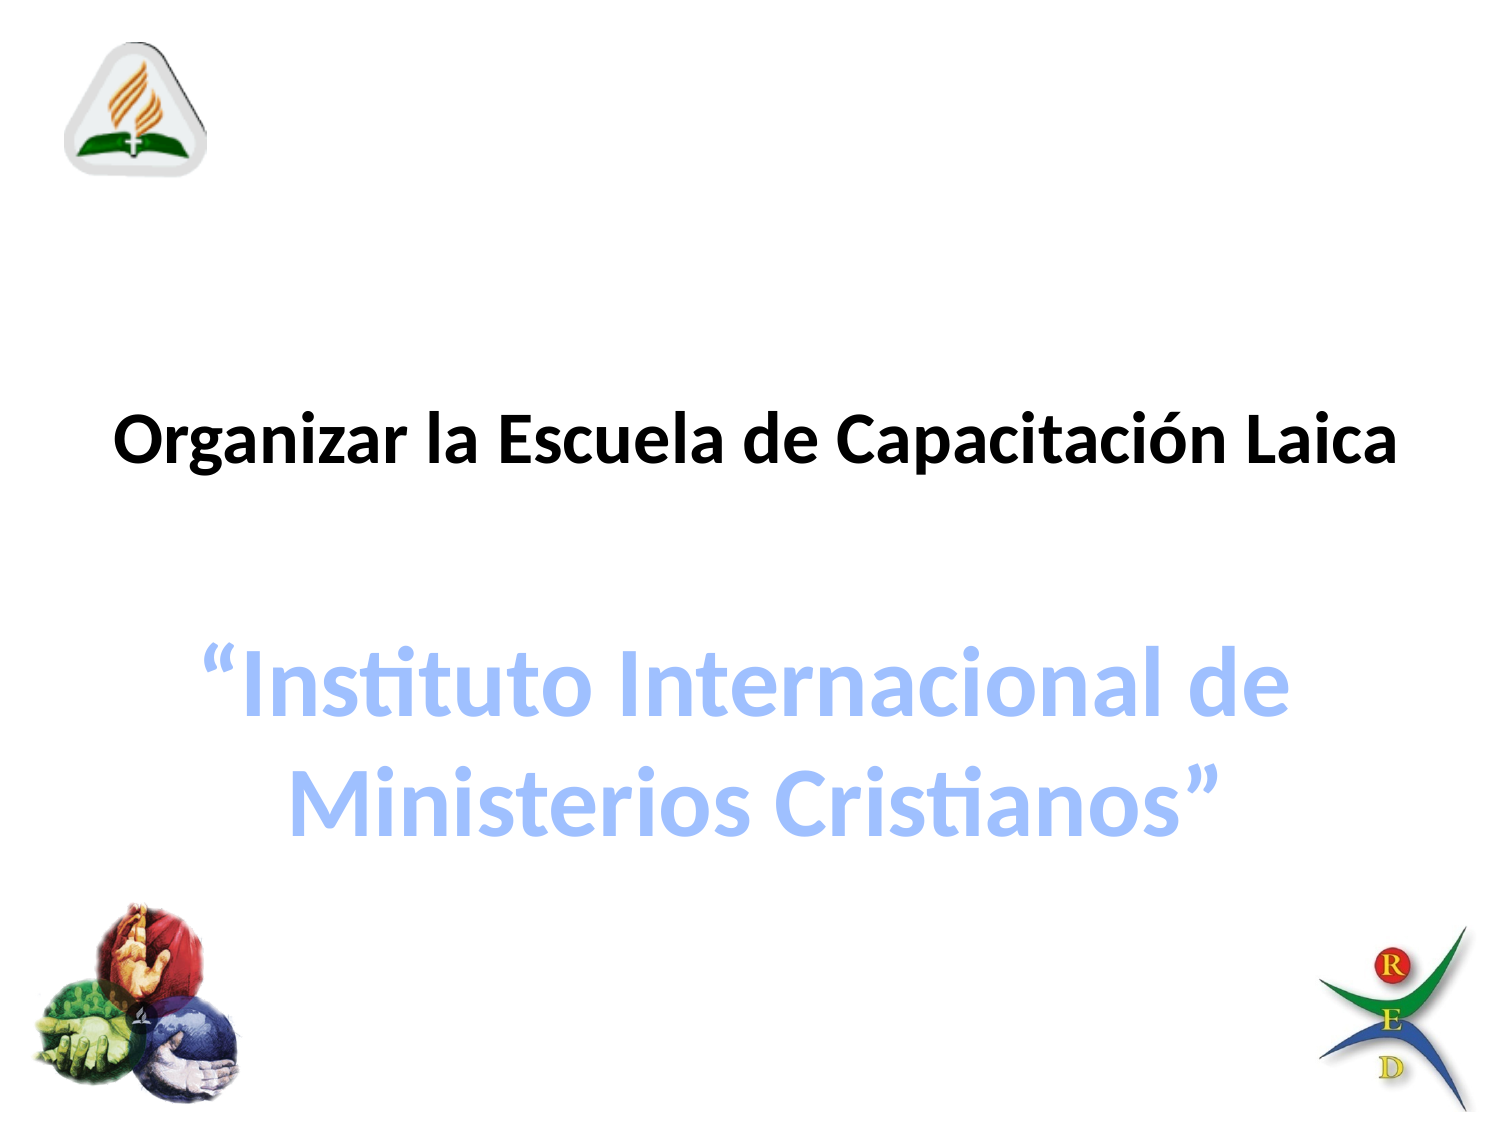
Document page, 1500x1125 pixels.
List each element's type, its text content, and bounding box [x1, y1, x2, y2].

picture [1298, 925, 1489, 1112]
picture [64, 42, 207, 187]
text_box “Instituto Internacional de Ministerios Cristianos” [181, 609, 1331, 865]
title Organizar la Escuela de Capacitación Laica [82, 339, 1432, 528]
picture [29, 898, 243, 1107]
